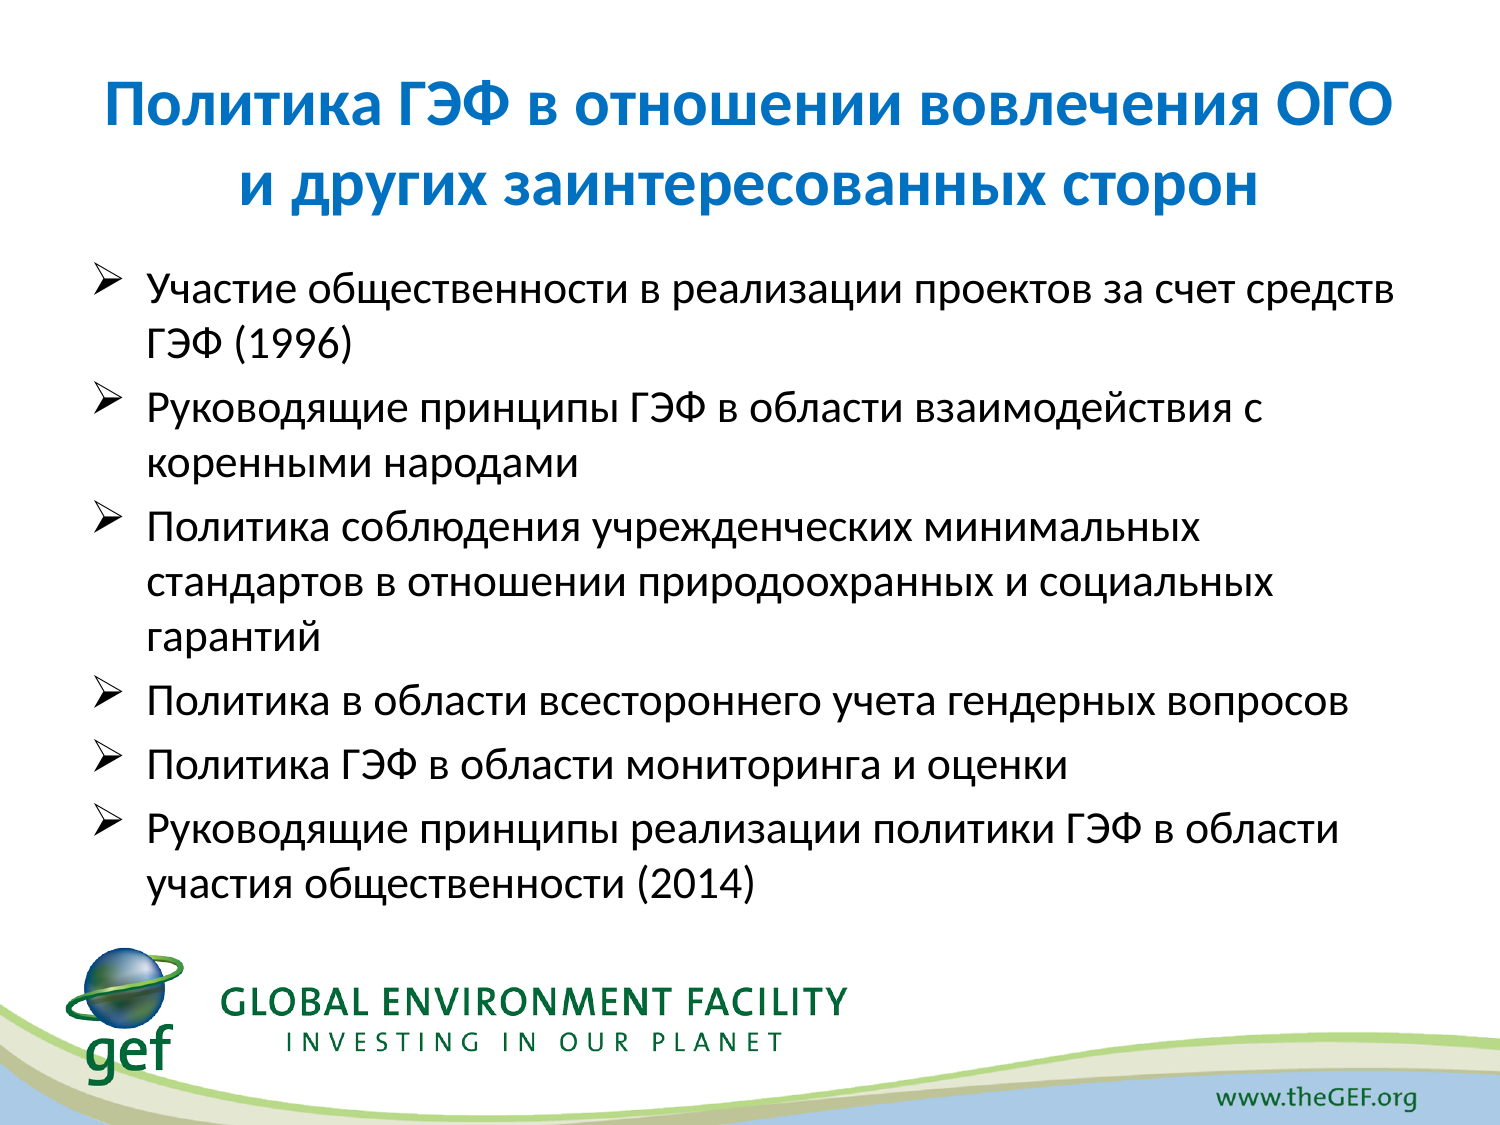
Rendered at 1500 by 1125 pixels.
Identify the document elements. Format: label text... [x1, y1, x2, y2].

title Политика ГЭФ в отношении вовлечения ОГО и других заинтересованных сторон [75, 45, 1425, 233]
list Участие общественности в реализации проектов за счет средств ГЭФ (1996) Руководящие принципы ГЭФ в области взаимодействия с коренными народами Политика соблюдения учрежденческих минимальных стандартов в отношении природоохранных и социальных гарантий Политика в области всестороннего учета гендерных вопросов Политика ГЭФ в области мониторинга и оценки Руководящие принципы реализации политики ГЭФ в области участия общественности (2014) [75, 249, 1425, 918]
picture [0, 920, 1500, 1125]
